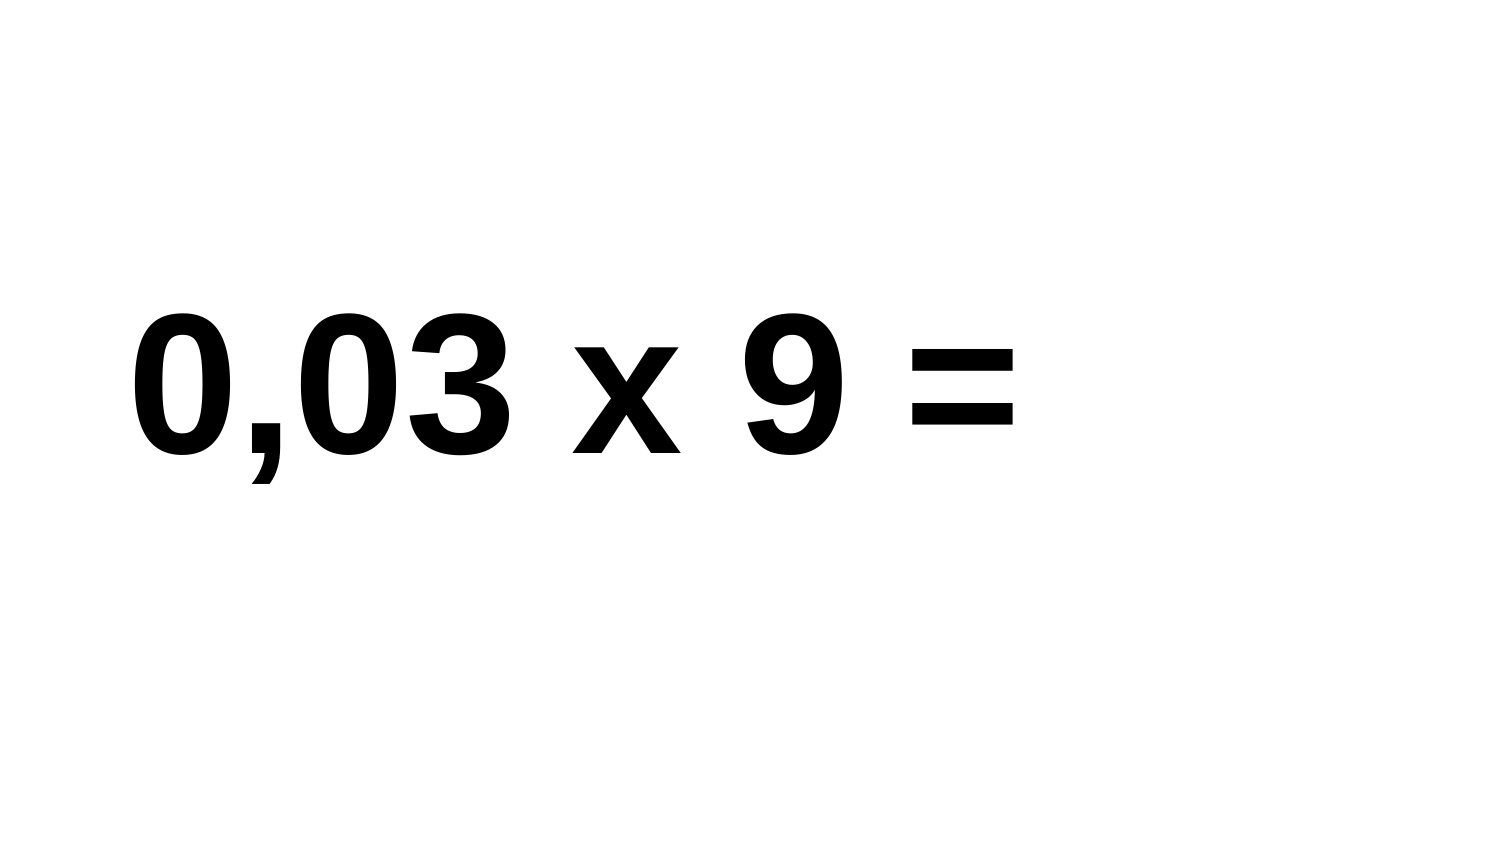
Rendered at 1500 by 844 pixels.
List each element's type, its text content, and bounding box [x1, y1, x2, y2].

text_box 0,03 x 9 = [112, 318, 1388, 509]
